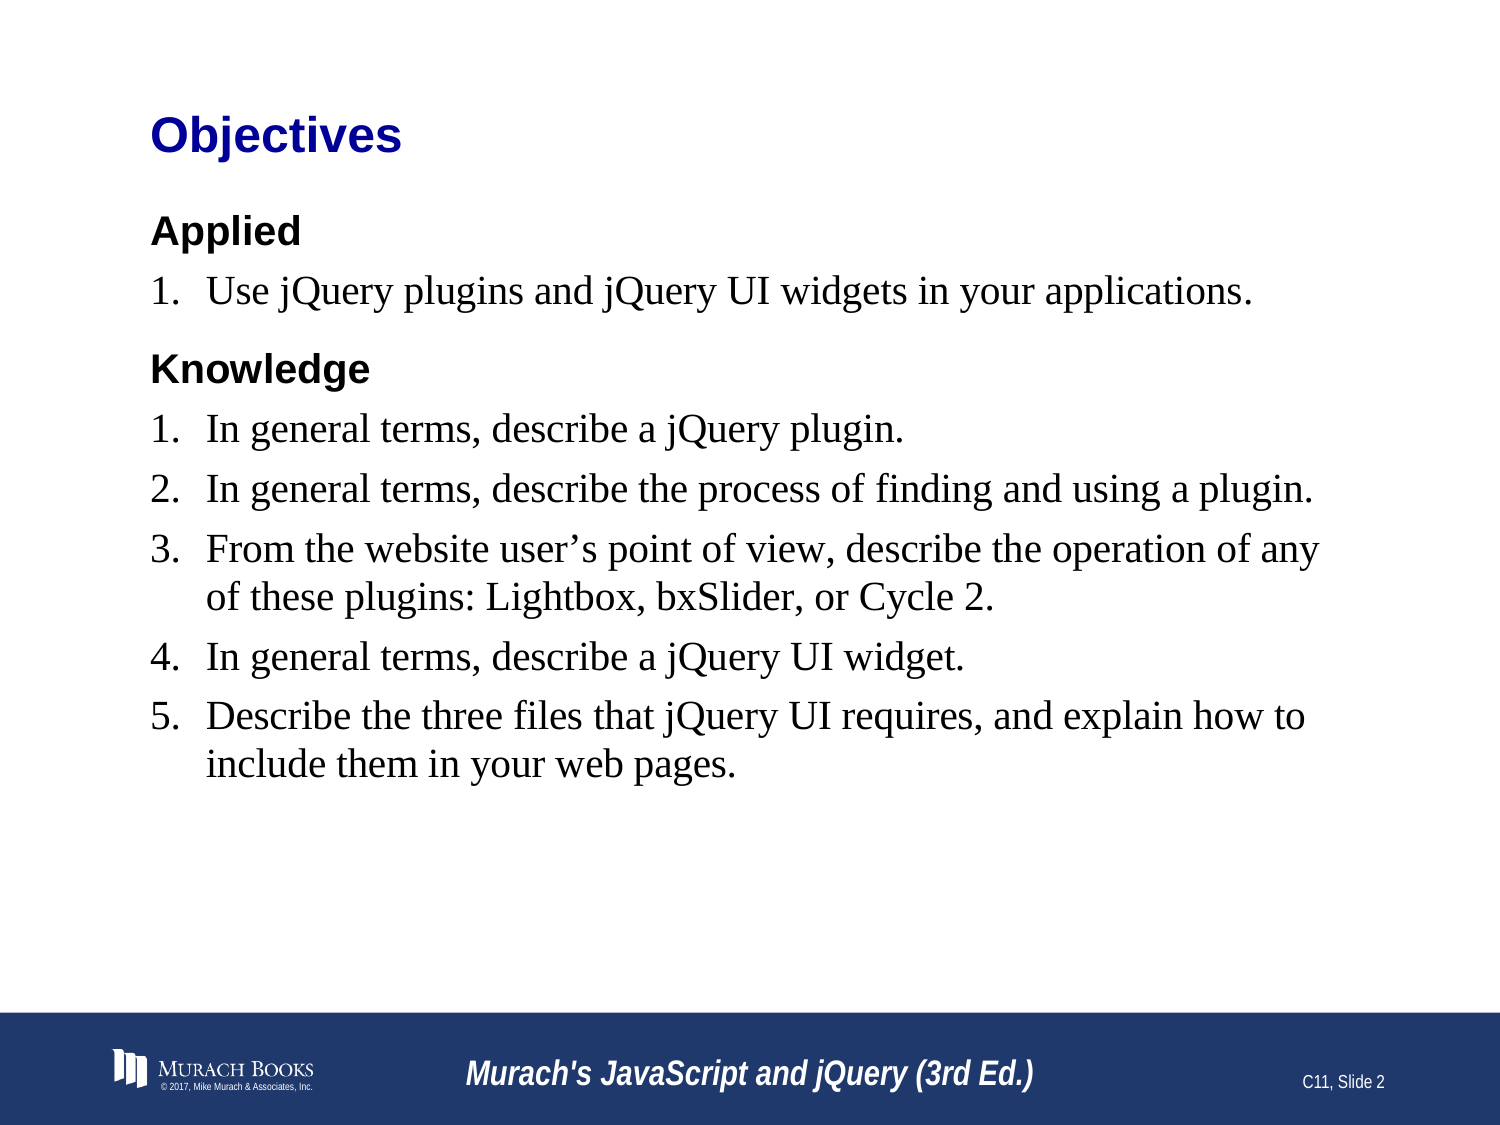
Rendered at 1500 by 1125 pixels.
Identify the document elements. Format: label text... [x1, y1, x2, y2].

title Objectives [150, 102, 1350, 164]
footer © 2017, Mike Murach & Associates, Inc. [12, 1025, 463, 1100]
slide_number Murach's JavaScript and jQuery (3rd Ed.) [463, 1025, 1050, 1100]
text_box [149, 175, 1340, 955]
slide_number C11, Slide 2 [1087, 1025, 1400, 1100]
